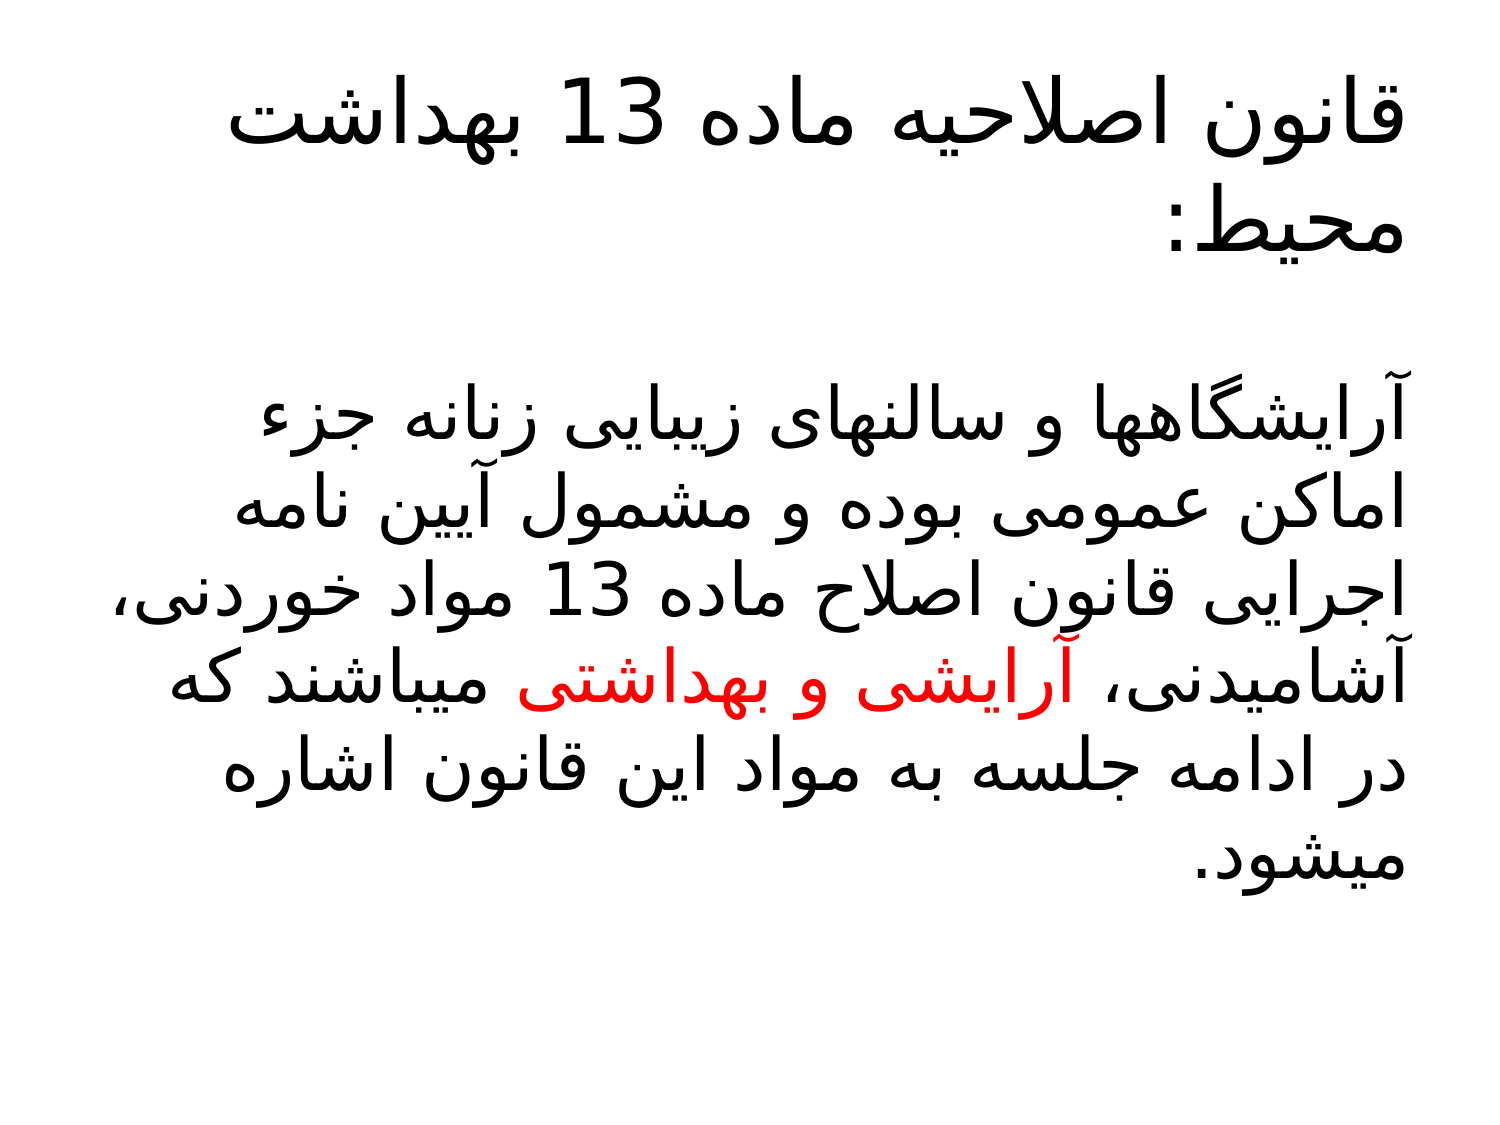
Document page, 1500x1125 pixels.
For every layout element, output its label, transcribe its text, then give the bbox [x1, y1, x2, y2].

title قانون اصلاحیه ماده 13 بهداشت محیط: آرایشگاهها و سالنهای زیبایی زنانه جزء اماکن عمومی بوده و مشمول آیین نامه اجرایی قانون اصلاح ماده 13 مواد خوردنی، آشامیدنی، آرایشی و بهداشتی میباشند که در ادامه جلسه به مواد این قانون اشاره میشود. [75, 45, 1425, 903]
